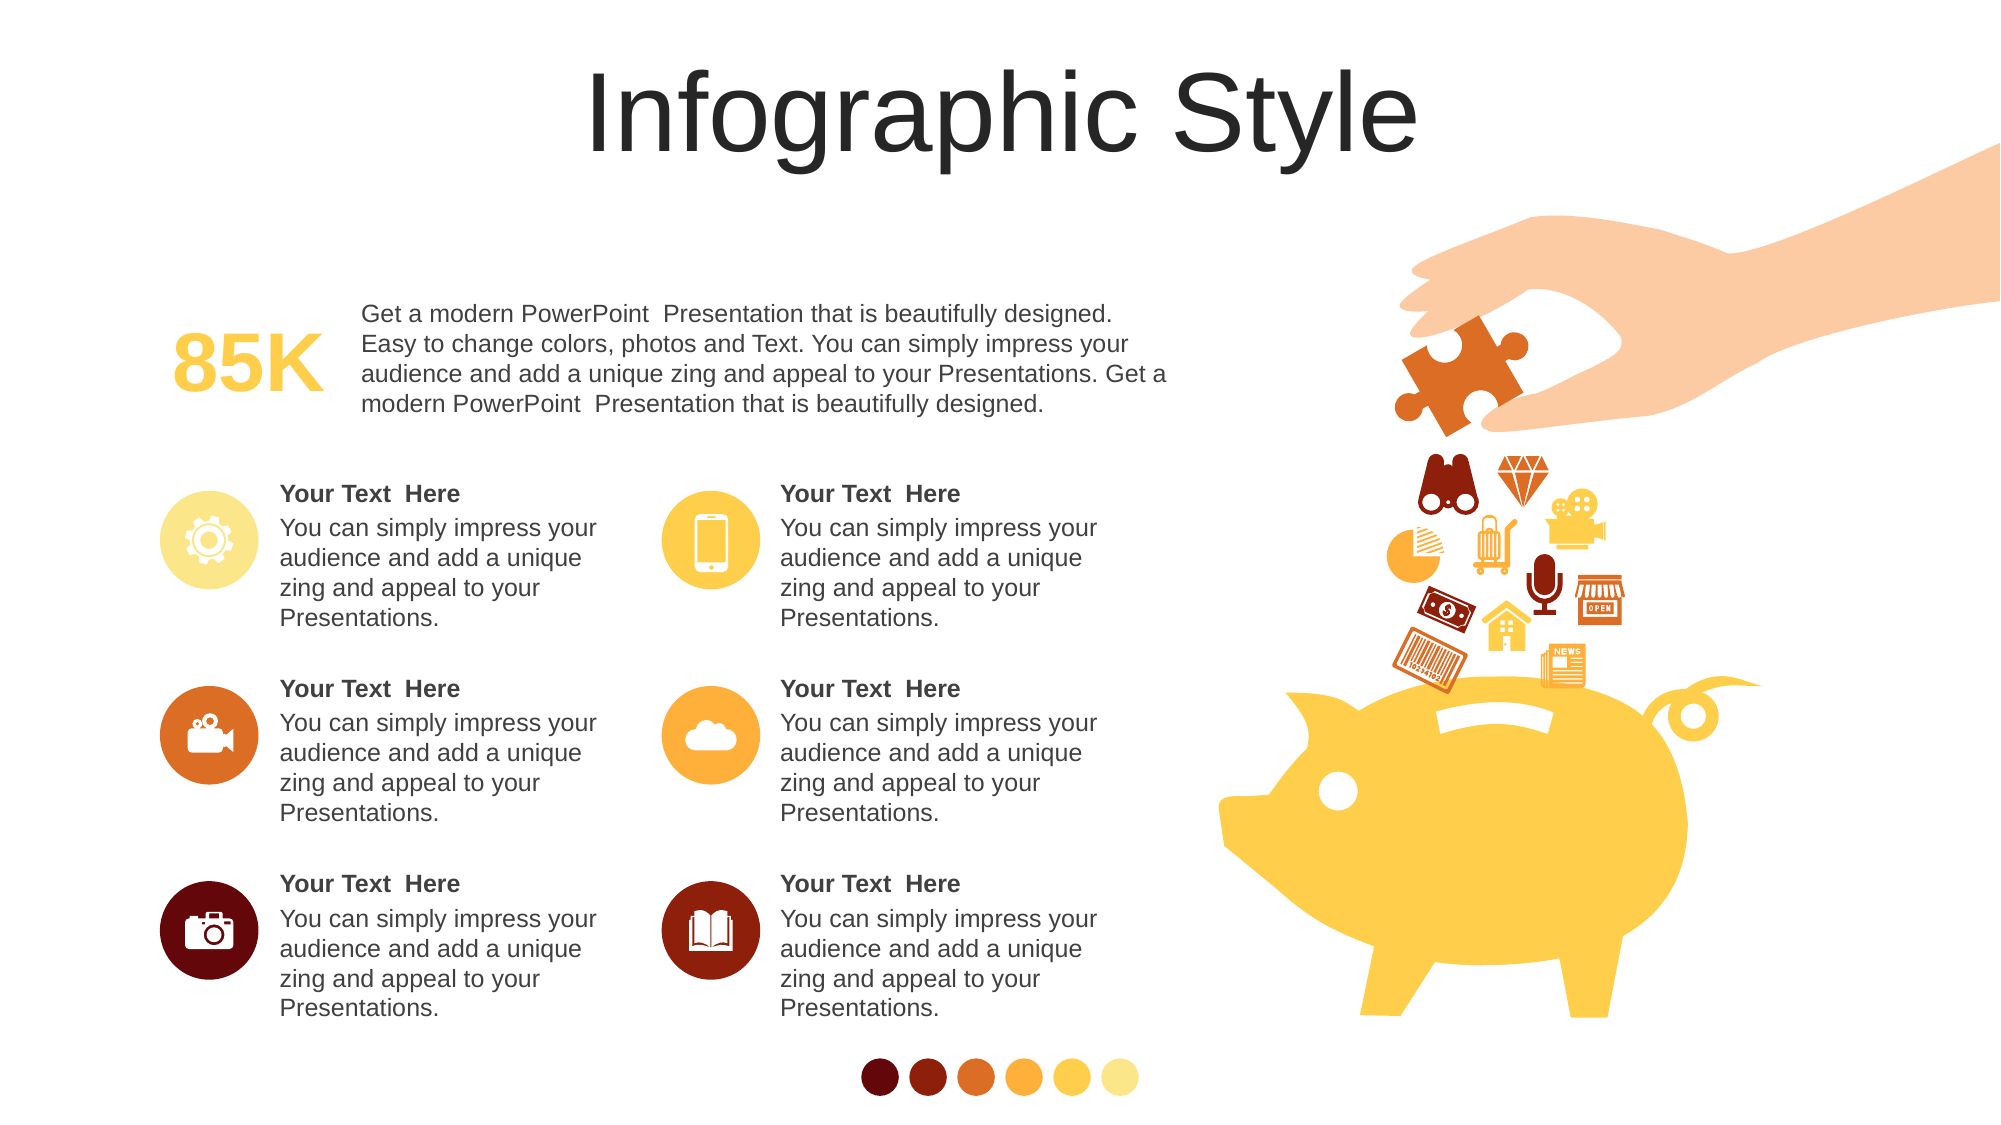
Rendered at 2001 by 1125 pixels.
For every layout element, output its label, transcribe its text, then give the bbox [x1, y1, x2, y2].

text_box [684, 719, 738, 752]
text_box Get a modern PowerPoint Presentation that is beautifully designed. Easy to change colors, photos and Text. You can simply impress your audience and add a unique zing and appeal to your Presentations. Get a modern PowerPoint Presentation that is beautifully designed. [346, 290, 1191, 425]
text_box [693, 513, 730, 574]
text_box [186, 712, 235, 755]
text_box [1542, 487, 1607, 550]
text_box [264, 859, 642, 1001]
text_box [1495, 453, 1551, 508]
text_box [158, 880, 260, 981]
text_box [688, 909, 734, 952]
text_box [1399, 142, 2000, 433]
text_box [1385, 525, 1445, 585]
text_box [765, 469, 1143, 611]
text_box [183, 514, 235, 566]
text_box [264, 469, 642, 611]
text_box [1415, 584, 1478, 635]
text_box [1472, 513, 1519, 577]
text_box [1539, 642, 1587, 690]
text_box [1393, 313, 1530, 439]
text_box [1217, 675, 1763, 1019]
text_box [660, 684, 762, 786]
text_box [158, 489, 260, 591]
text_box [1525, 553, 1564, 616]
text_box [183, 910, 235, 951]
text_box [1391, 625, 1469, 695]
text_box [765, 859, 1143, 1001]
text_box [1480, 599, 1533, 652]
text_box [264, 664, 642, 806]
text_box [660, 880, 762, 981]
text_box 85K [154, 300, 344, 416]
text_box [1573, 573, 1627, 627]
text_box [158, 684, 260, 786]
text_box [765, 664, 1143, 806]
text_box [660, 489, 762, 591]
list Infographic Style [53, 55, 1952, 175]
text_box [1416, 452, 1480, 516]
